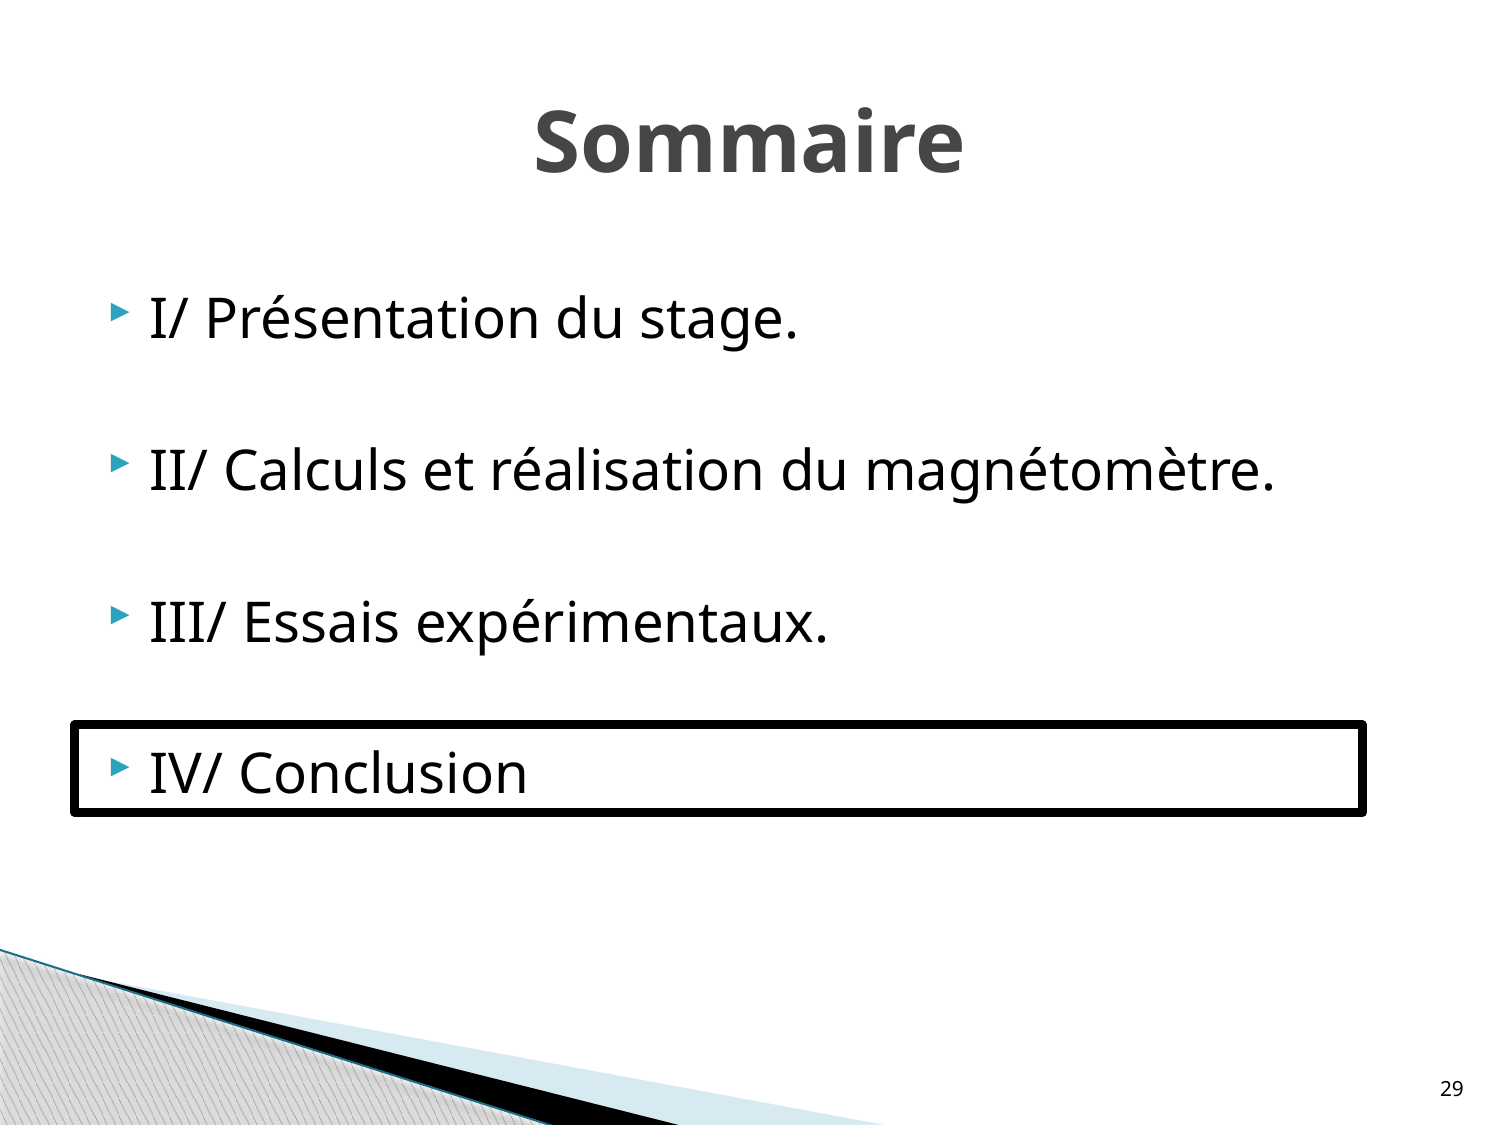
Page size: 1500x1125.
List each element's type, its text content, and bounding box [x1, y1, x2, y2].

slide_number 29 [1418, 1051, 1479, 1112]
list I/ Présentation du stage. II/ Calculs et réalisation du magnétomètre. III/ Essais expérimentaux. IV/ Conclusion [75, 275, 1425, 1018]
title Sommaire [75, 45, 1425, 233]
text_box [70, 720, 1367, 817]
